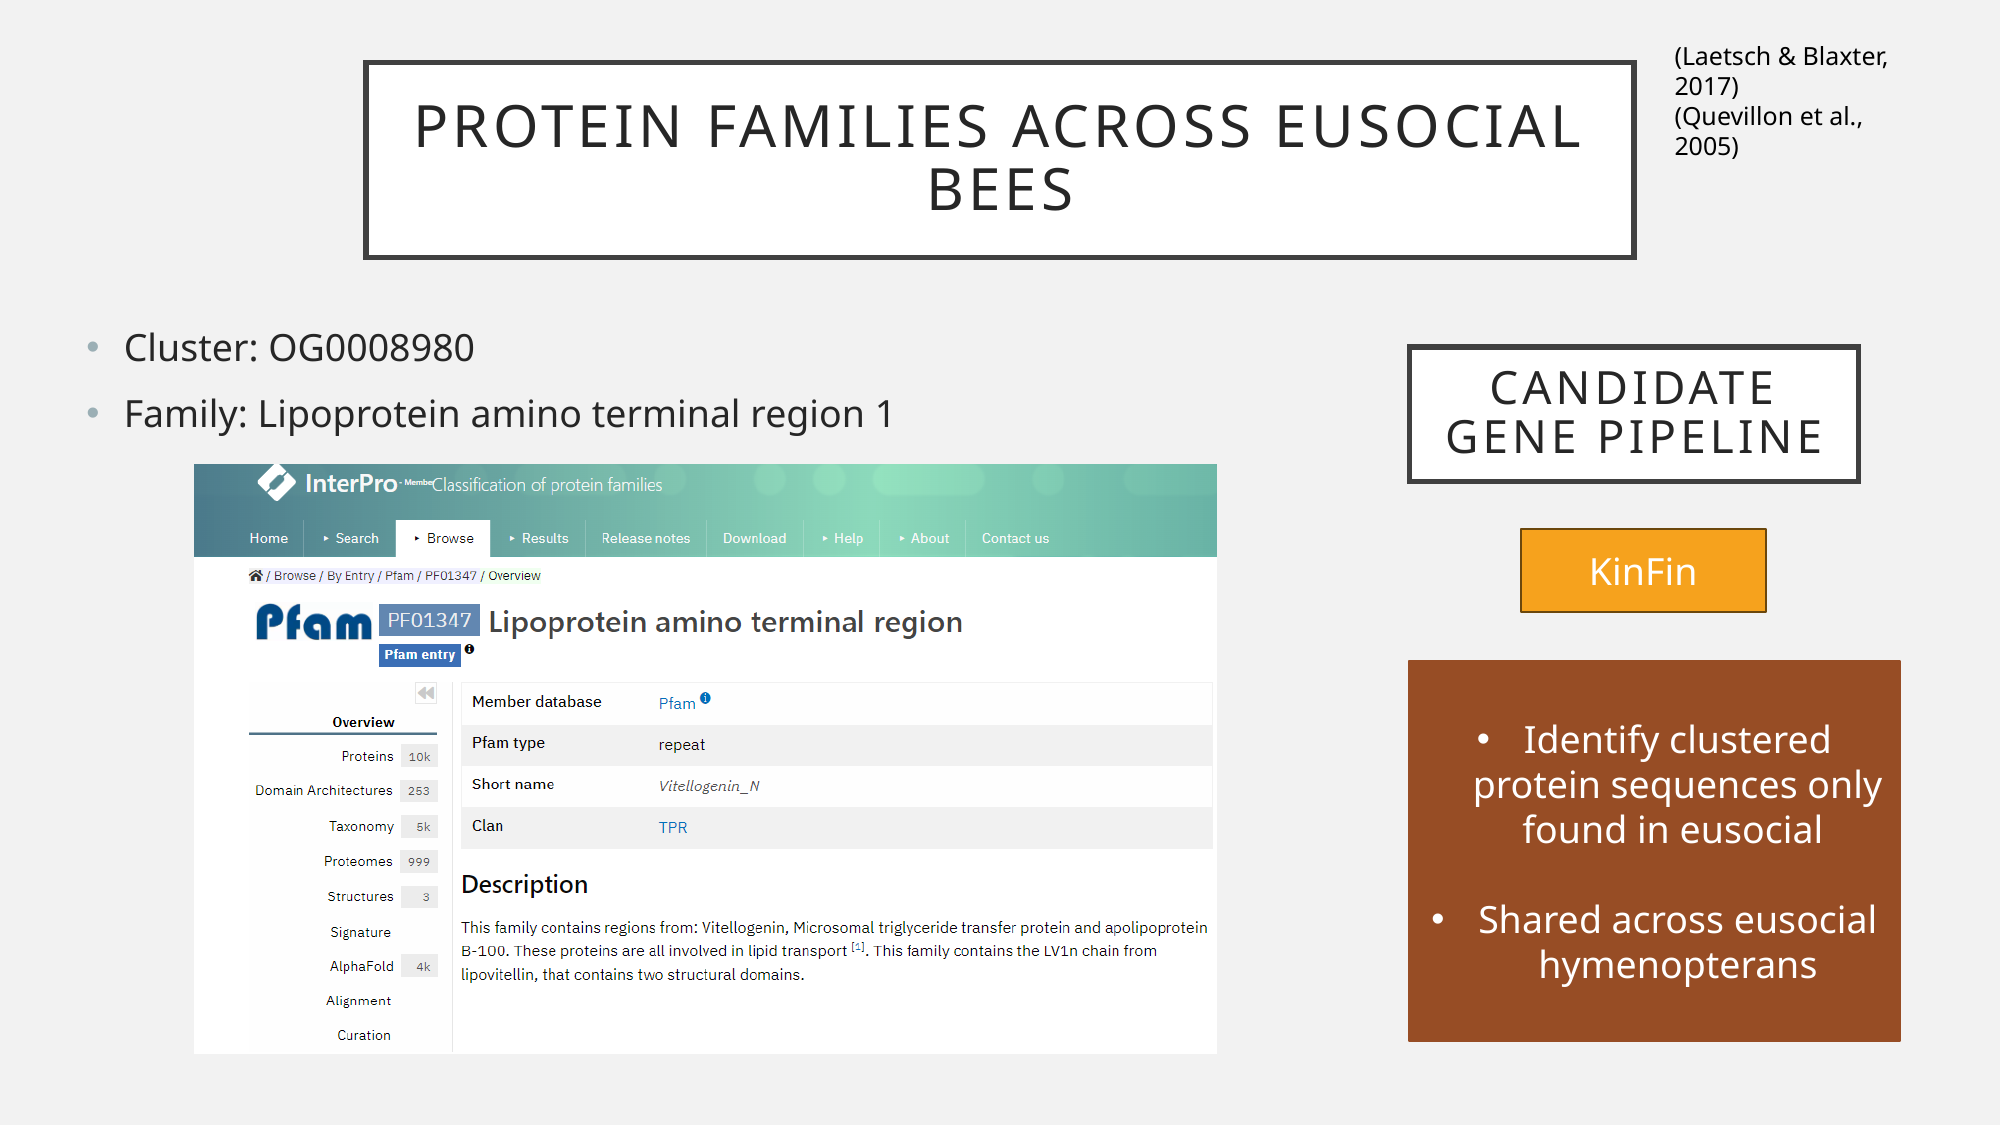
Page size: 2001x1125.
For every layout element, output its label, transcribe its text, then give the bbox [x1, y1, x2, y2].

list Cluster: OG0008980 Family: Lipoprotein amino terminal region 1 [71, 316, 1340, 512]
title Protein families across eusocial bees [363, 60, 1637, 260]
text_box KinFin [1520, 528, 1767, 613]
text_box Candidate gene pipeline [1409, 346, 1859, 482]
text_box (Laetsch & Blaxter, 2017) (Quevillon et al., 2005) [1659, 32, 1949, 168]
picture [194, 464, 1217, 1054]
text_box Identify clustered protein sequences only found in eusocial Shared across eusocial hymenopterans [1408, 660, 1901, 1042]
